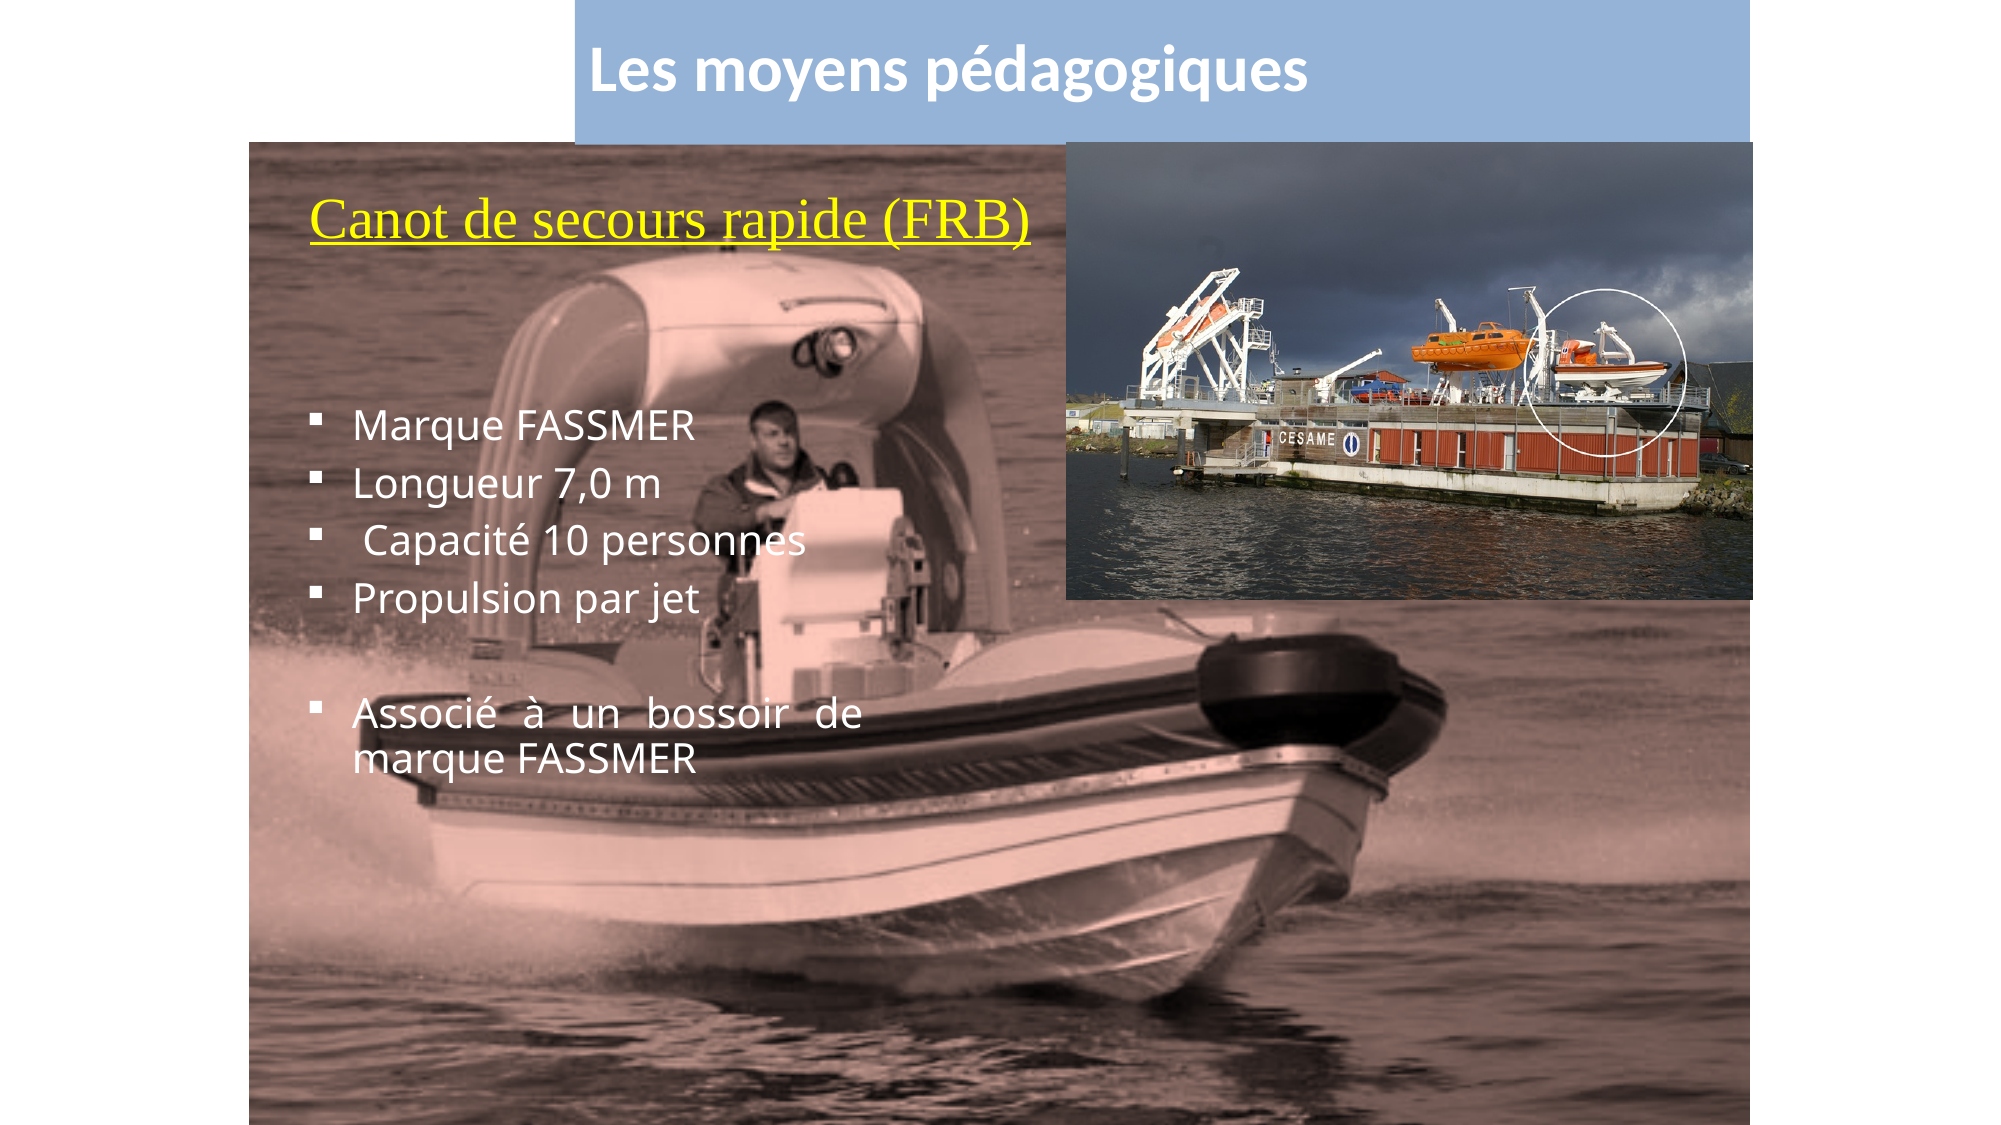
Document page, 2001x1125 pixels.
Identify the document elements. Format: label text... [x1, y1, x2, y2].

title Les moyens pédagogiques [574, 0, 1750, 141]
picture [249, 141, 1754, 1125]
